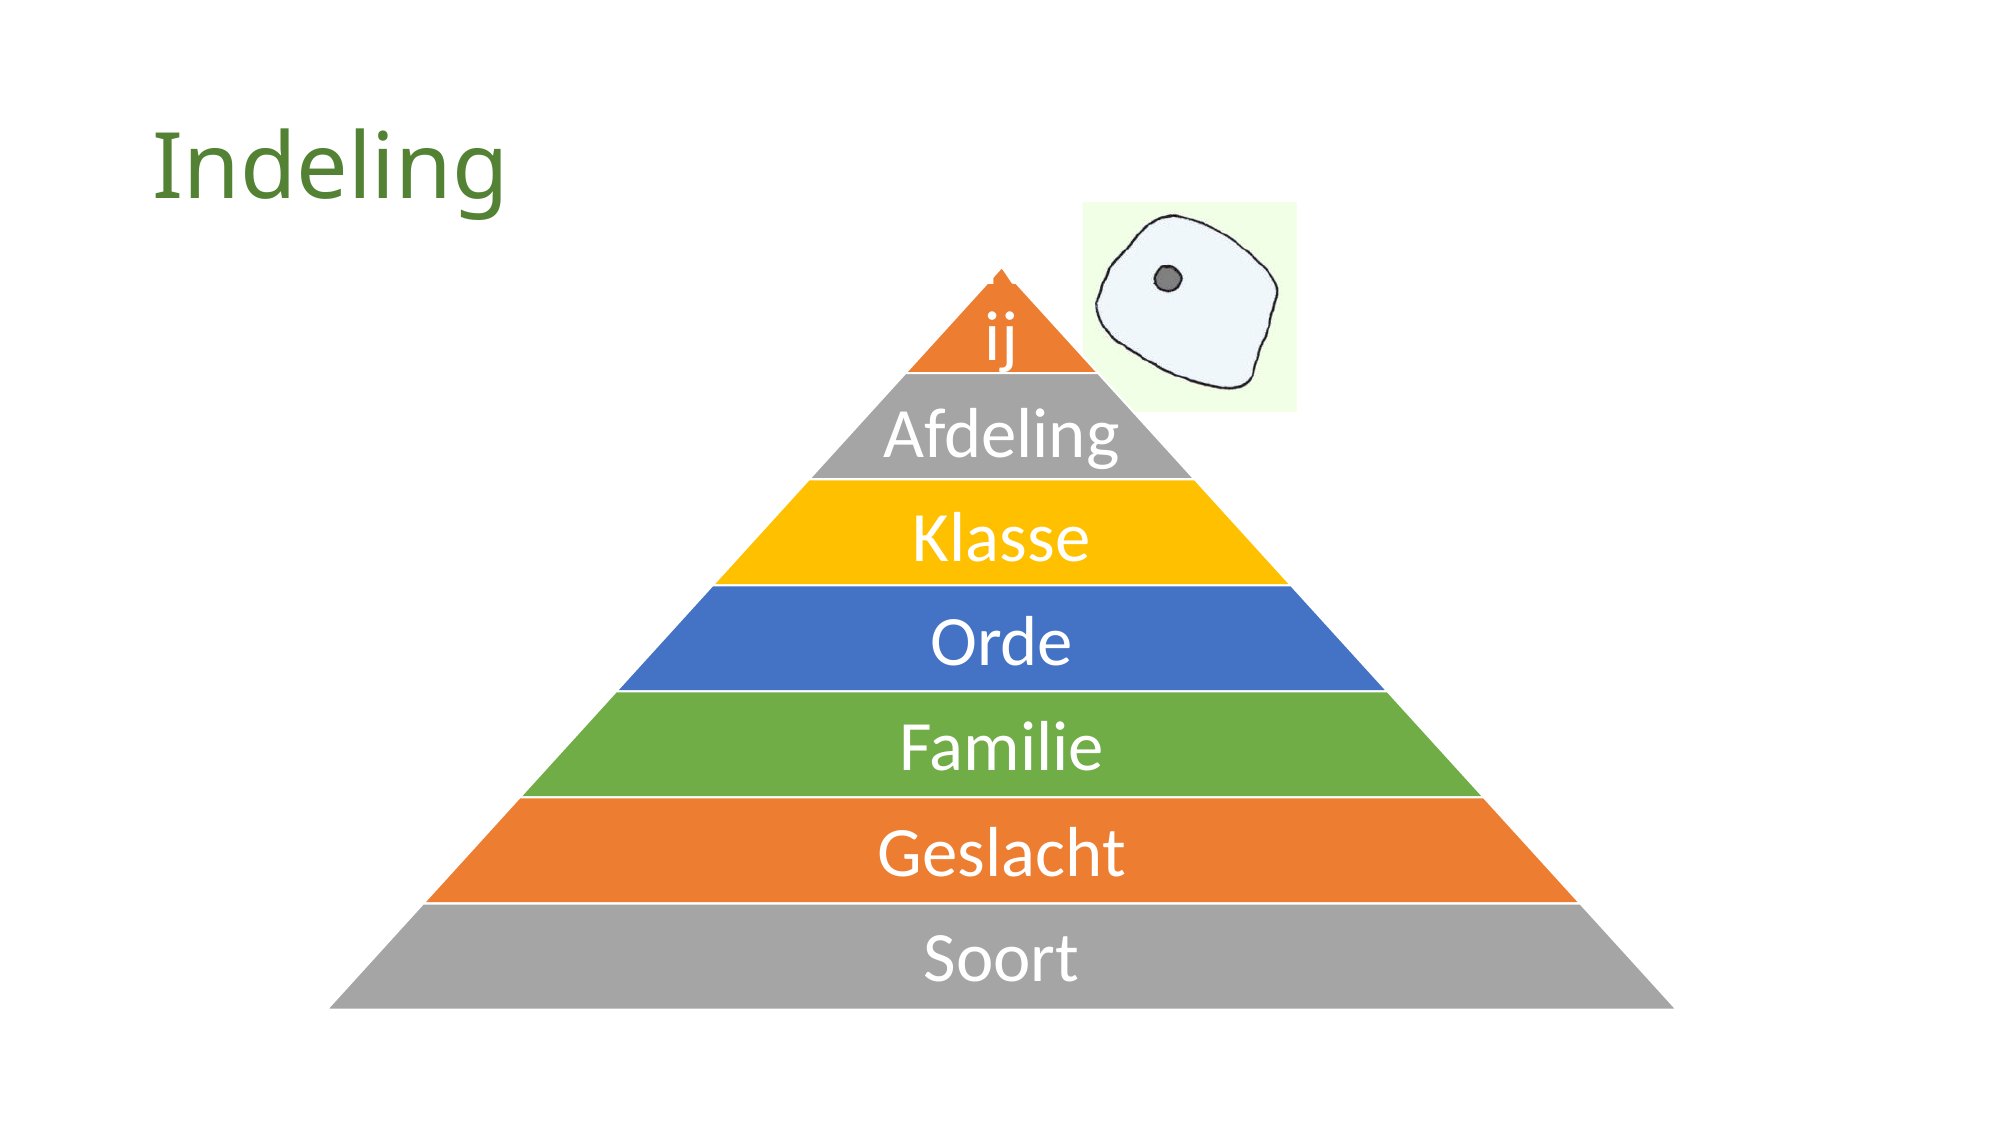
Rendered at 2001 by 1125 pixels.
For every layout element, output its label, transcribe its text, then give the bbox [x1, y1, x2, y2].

title Indeling [137, 59, 1863, 278]
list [326, 267, 1677, 1010]
picture [1082, 202, 1297, 267]
